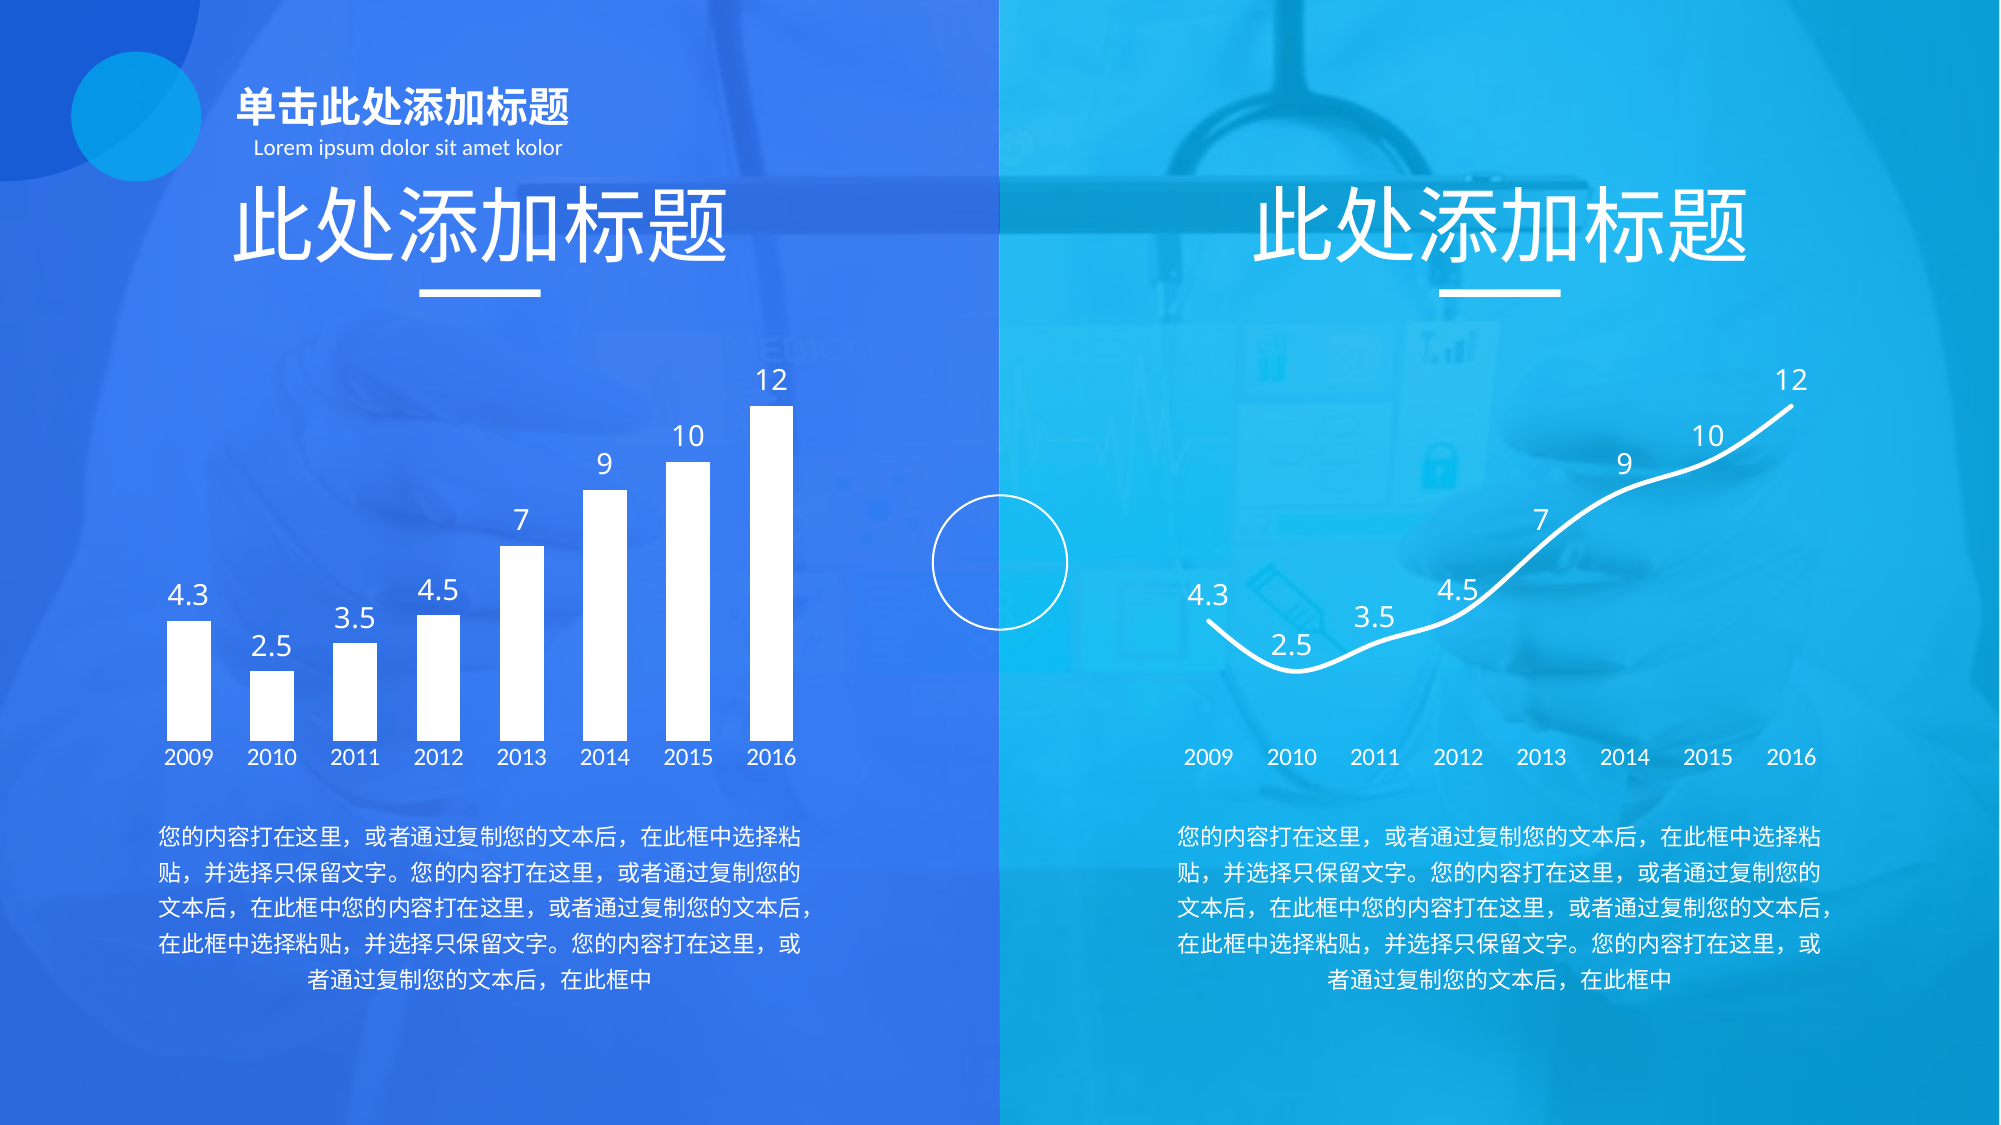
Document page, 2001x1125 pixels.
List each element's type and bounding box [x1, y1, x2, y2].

text_box [0, 0, 2000, 1125]
chart [1153, 341, 1847, 781]
chart [133, 341, 827, 781]
